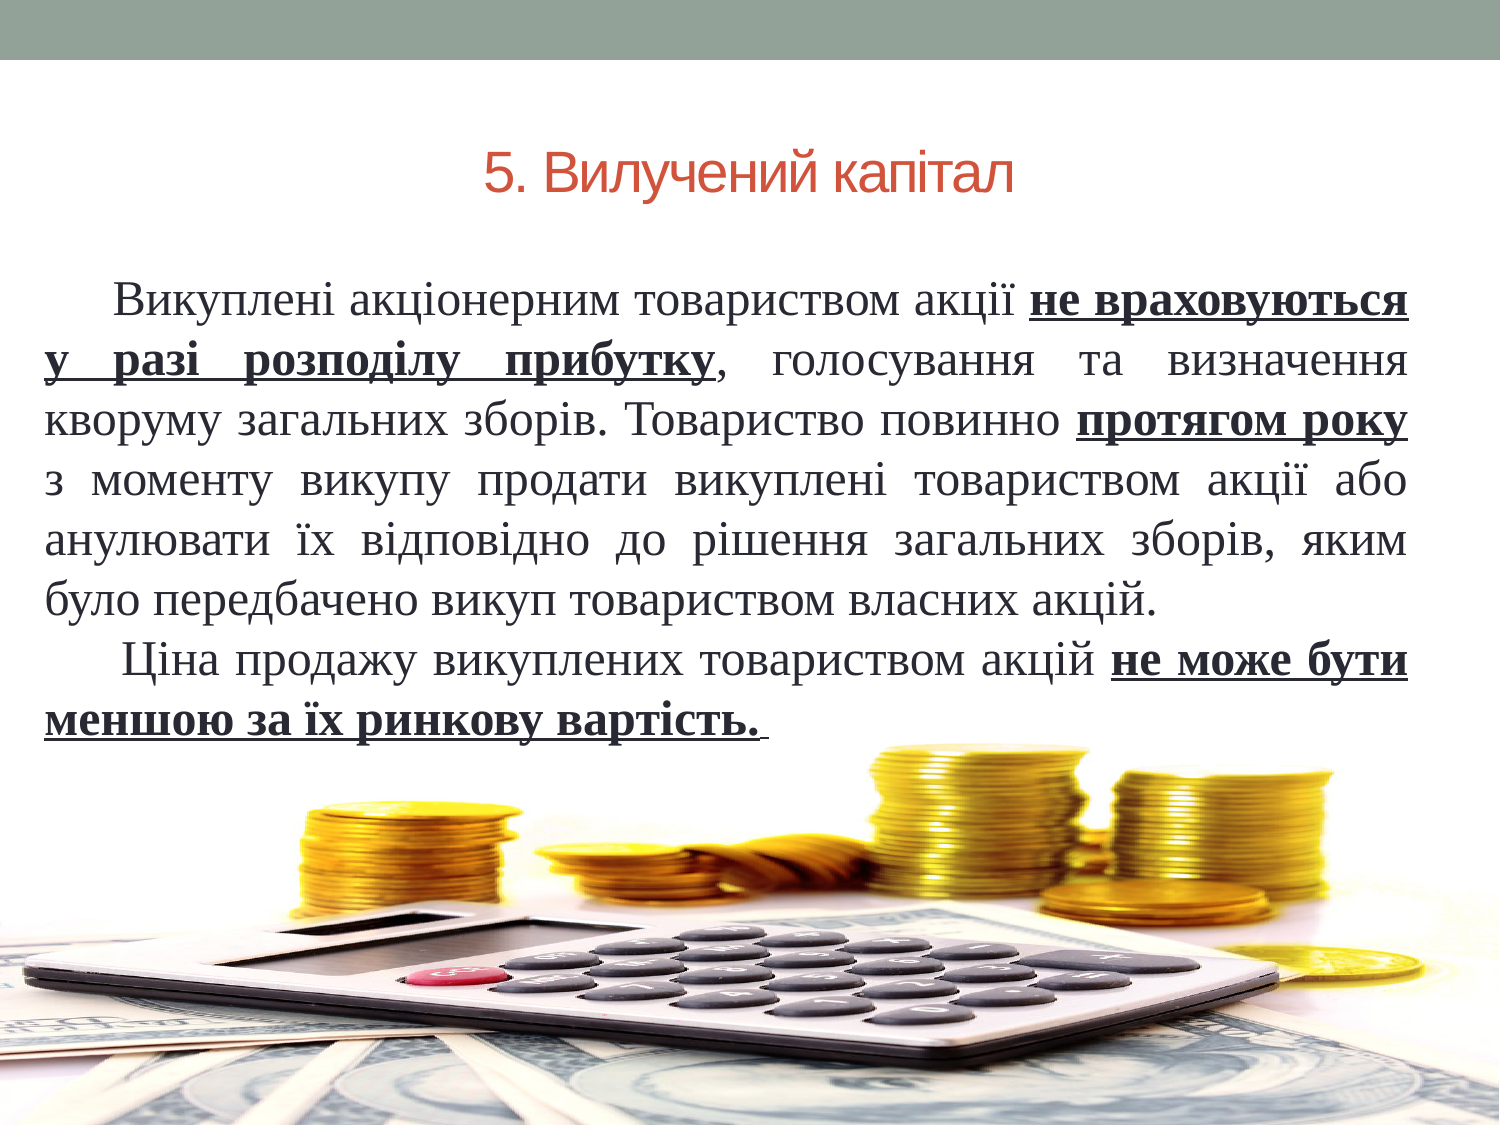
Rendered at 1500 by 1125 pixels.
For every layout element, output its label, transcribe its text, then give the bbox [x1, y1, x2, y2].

title 5. Вилучений капітал [75, 87, 1425, 250]
text_box Викуплені акціонерним товариством акції не враховуються у разі розподілу прибутку, голосування та визначення кворуму загальних зборів. Товариство повинно протягом року з моменту викупу продати викуплені товариством акції або анулювати їх відповідно до рішення загальних зборів, яким було передбачено викуп товариством власних акцій. Ціна продажу викуплених товариством акцій не може бути меншою за їх ринкову вартість. [29, 257, 1424, 724]
picture [0, 727, 1500, 1125]
